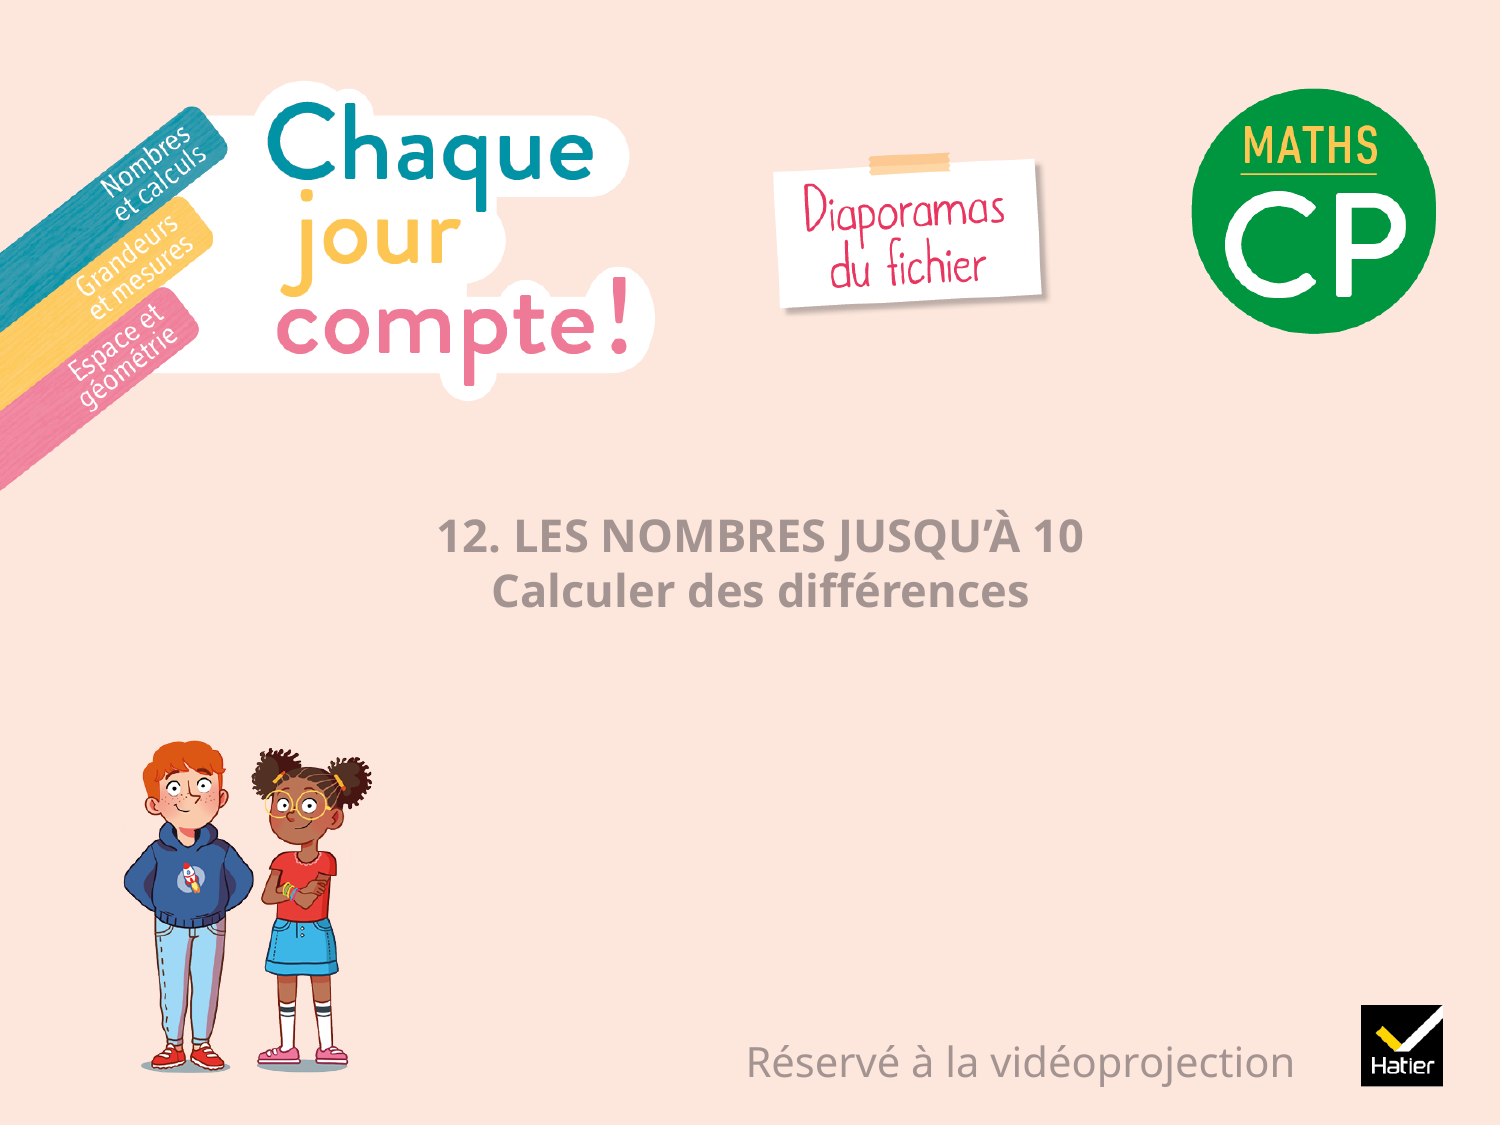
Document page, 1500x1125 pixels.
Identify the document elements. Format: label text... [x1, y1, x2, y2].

picture [0, 0, 1500, 1125]
text_box Réservé à la vidéoprojection [730, 1025, 1457, 1108]
title 12. LES NOMBRES JUSQU’À 10 Calculer des différences [121, 497, 1401, 628]
